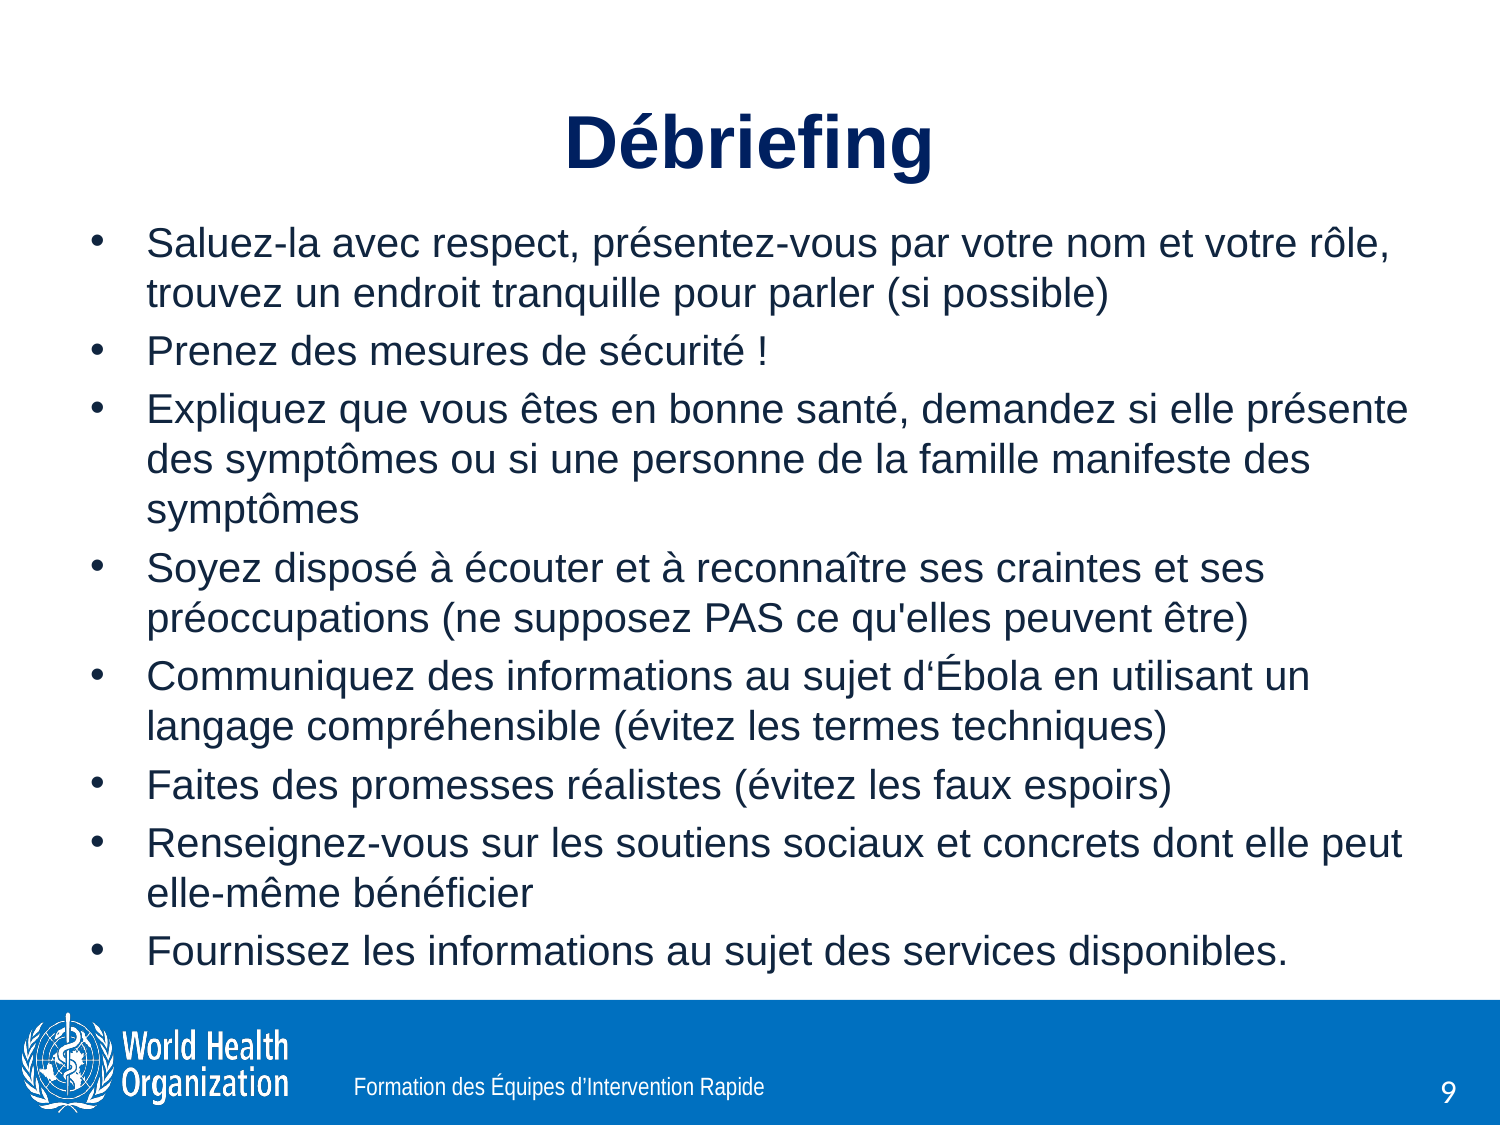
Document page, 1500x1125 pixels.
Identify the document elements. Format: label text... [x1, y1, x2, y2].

list Saluez-la avec respect, présentez-vous par votre nom et votre rôle, trouvez un endroit tranquille pour parler (si possible) Prenez des mesures de sécurité ! Expliquez que vous êtes en bonne santé, demandez si elle présente des symptômes ou si une personne de la famille manifeste des symptômes Soyez disposé à écouter et à reconnaître ses craintes et ses préoccupations (ne supposez PAS ce qu'elles peuvent être) Communiquez des informations au sujet d‘Ébola en utilisant un langage compréhensible (évitez les termes techniques) Faites des promesses réalistes (évitez les faux espoirs) Renseignez-vous sur les soutiens sociaux et concrets dont elle peut elle-même bénéficier Fournissez les informations au sujet des services disponibles. [75, 208, 1425, 1012]
picture [21, 1012, 288, 1113]
title Débriefing [75, 45, 1425, 208]
